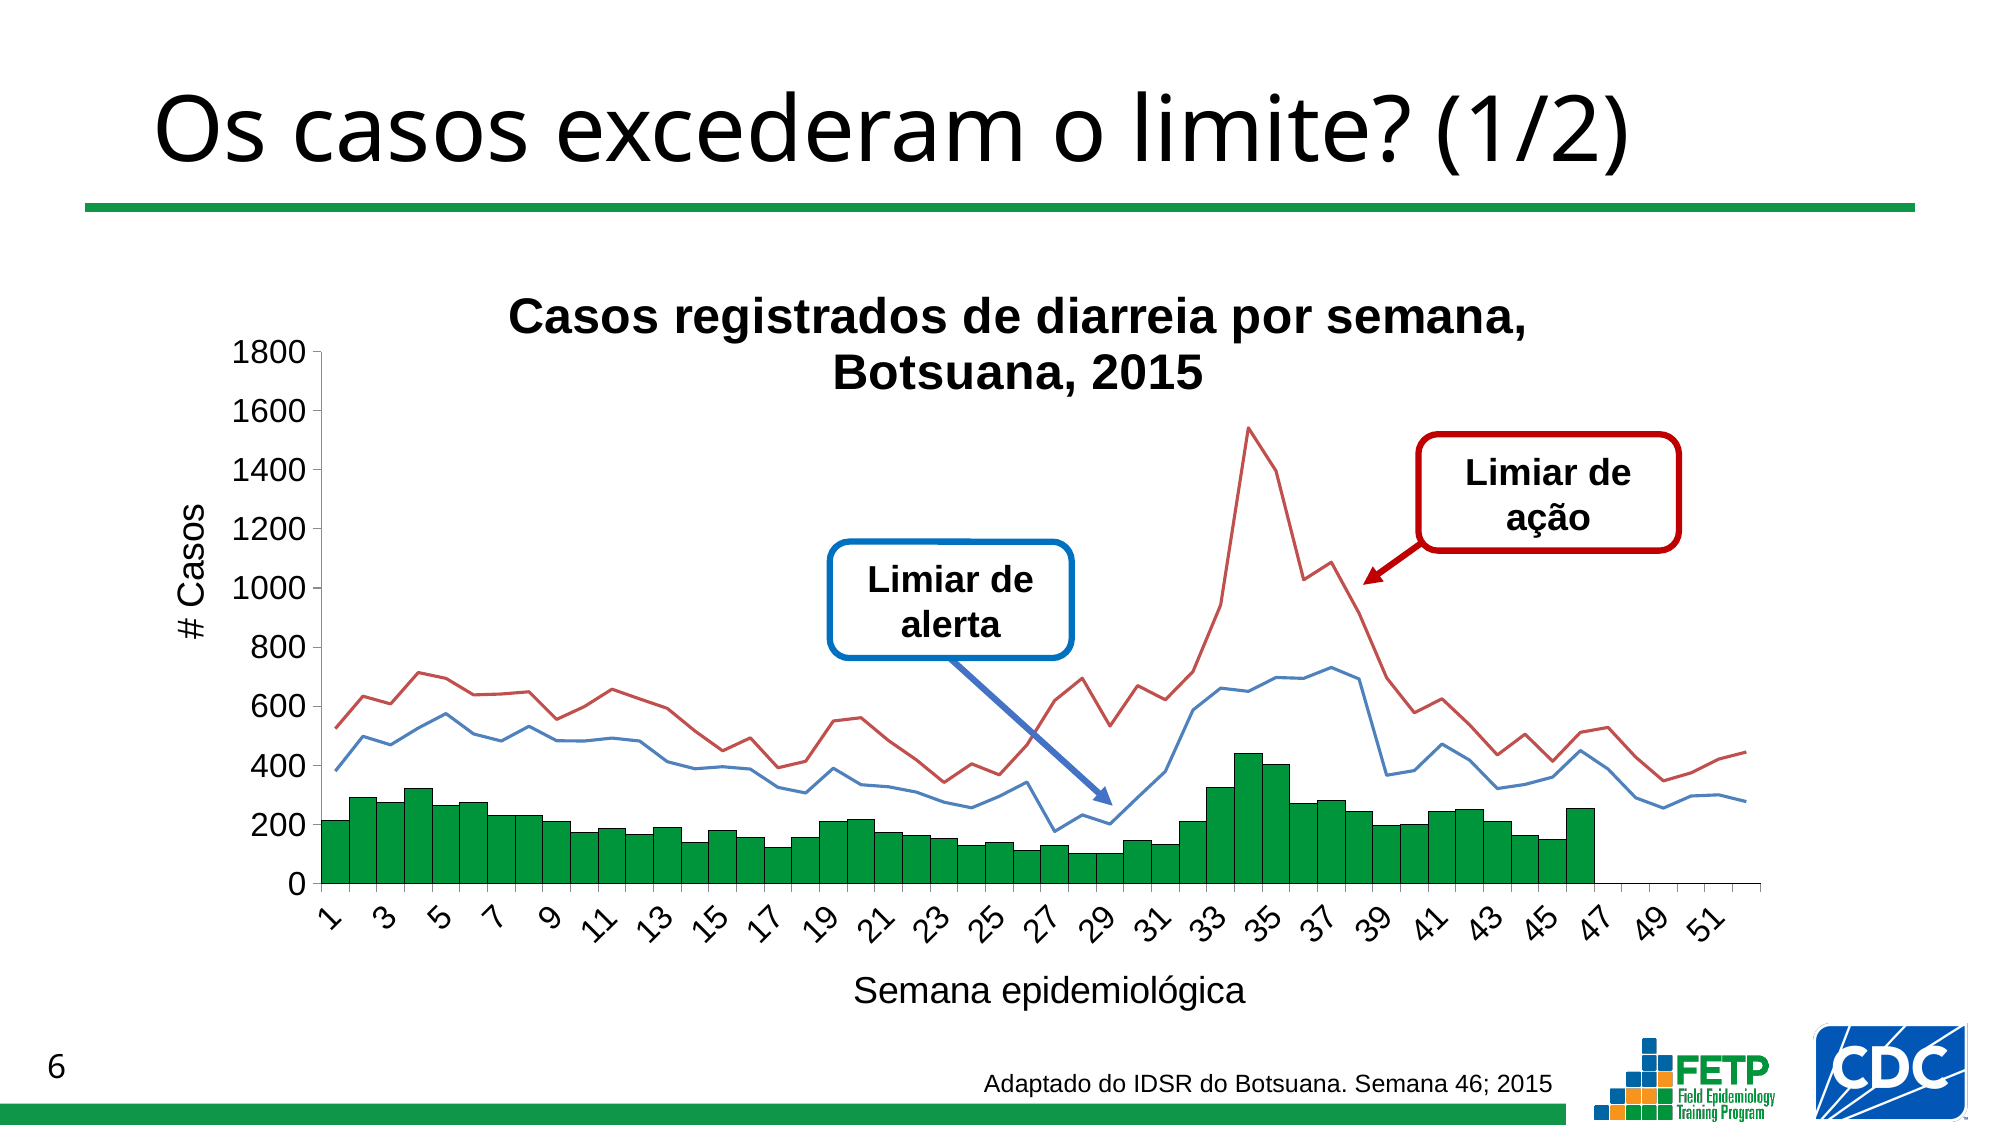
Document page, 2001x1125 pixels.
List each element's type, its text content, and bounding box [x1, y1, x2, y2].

list Adaptado do IDSR do Botsuana. Semana 46; 2015 [0, 1062, 1570, 1125]
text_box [1362, 434, 1679, 585]
title Os casos excederam o limite? (1/2) [137, 75, 1863, 207]
chart [137, 273, 1837, 1028]
picture [1813, 1023, 1968, 1122]
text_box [829, 541, 1113, 806]
picture [1594, 1038, 1775, 1122]
